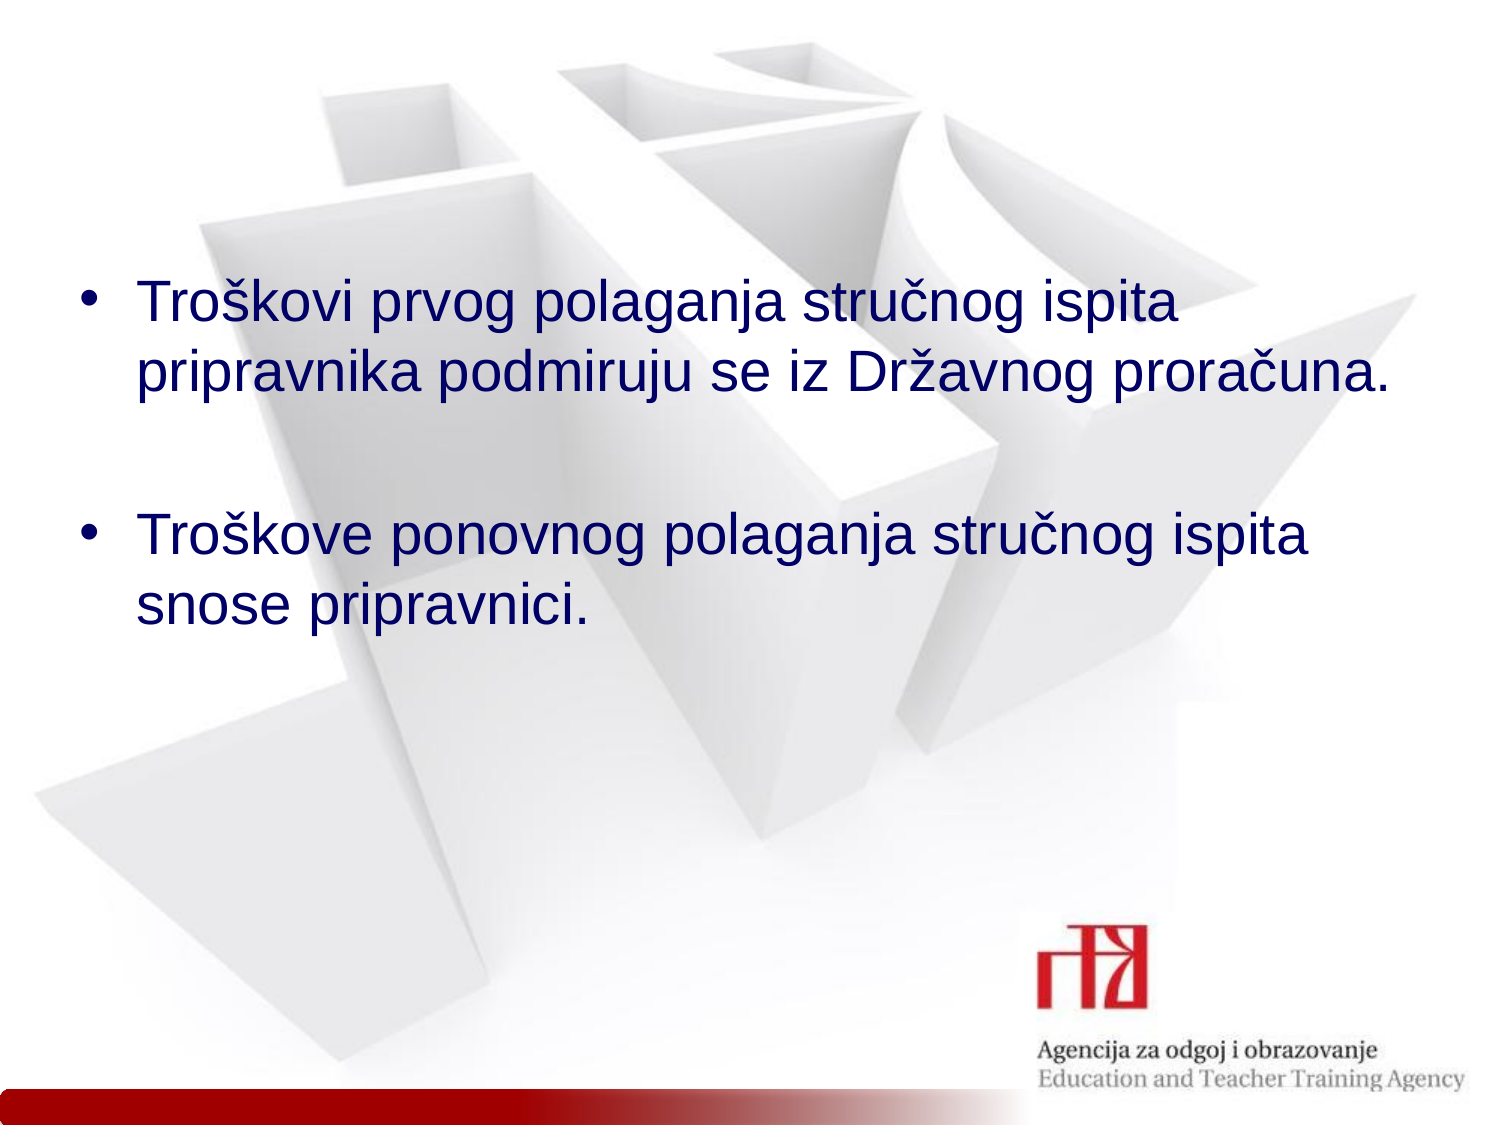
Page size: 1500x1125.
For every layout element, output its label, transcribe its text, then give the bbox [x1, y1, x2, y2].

picture [5, 0, 1495, 1125]
list Troškovi prvog polaganja stručnog ispita pripravnika podmiruju se iz Državnog proračuna. Troškove ponovnog polaganja stručnog ispita snose pripravnici. [64, 255, 1415, 998]
